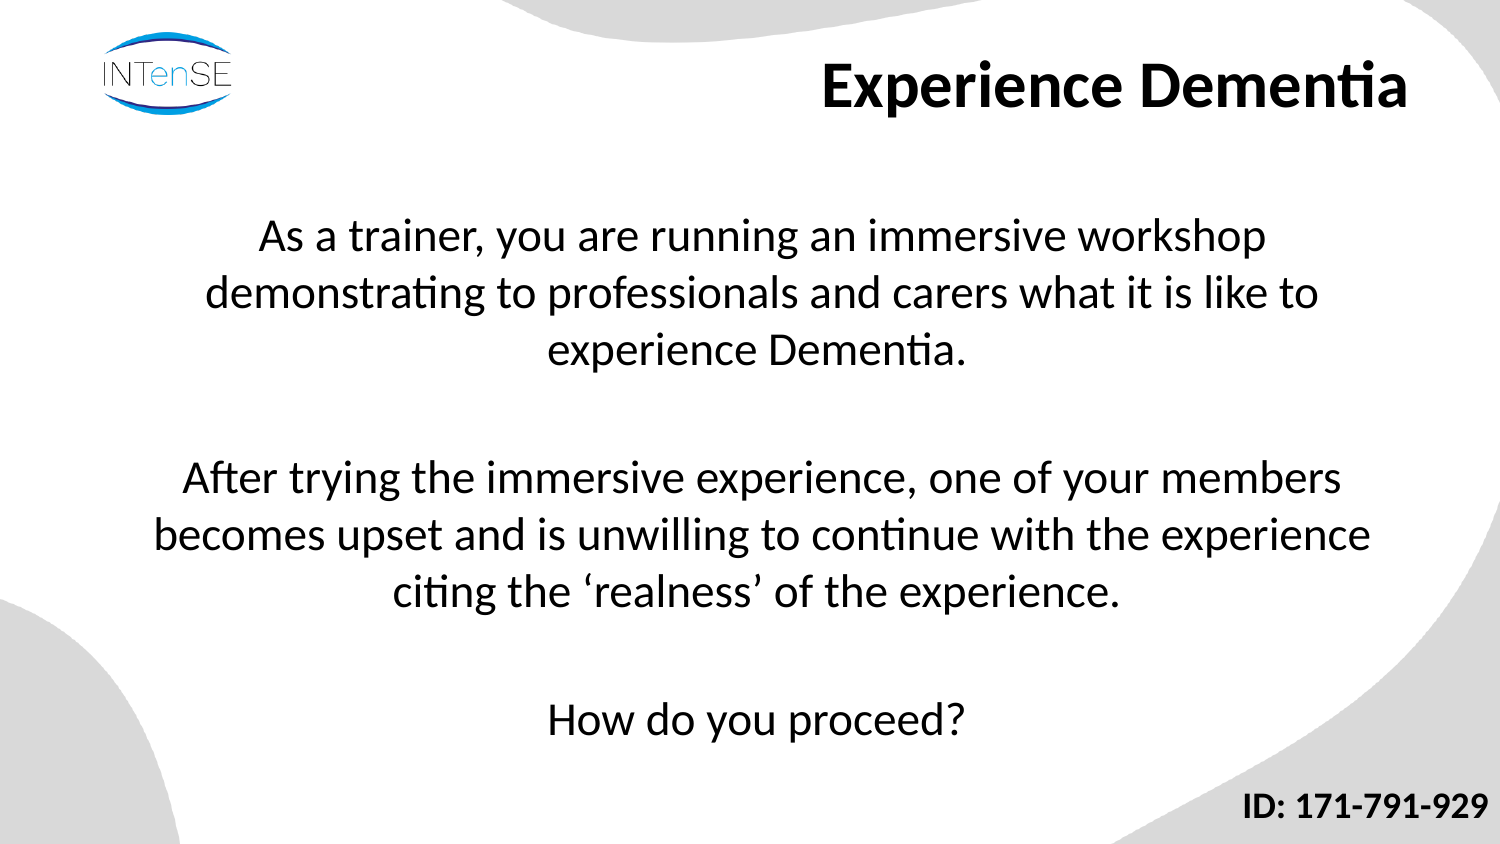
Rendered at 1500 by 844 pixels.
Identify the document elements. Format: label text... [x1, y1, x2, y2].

text_box ID: 171-791-929 [1128, 773, 1500, 819]
title Experience Dementia [277, 33, 1425, 175]
list As a trainer, you are running an immersive workshop demonstrating to professionals and carers what it is like to experience Dementia. After trying the immersive experience, one of your members becomes upset and is unwilling to continue with the experience citing the ‘realness’ of the experience. How do you proceed? [100, 196, 1425, 754]
picture [0, 0, 1500, 844]
